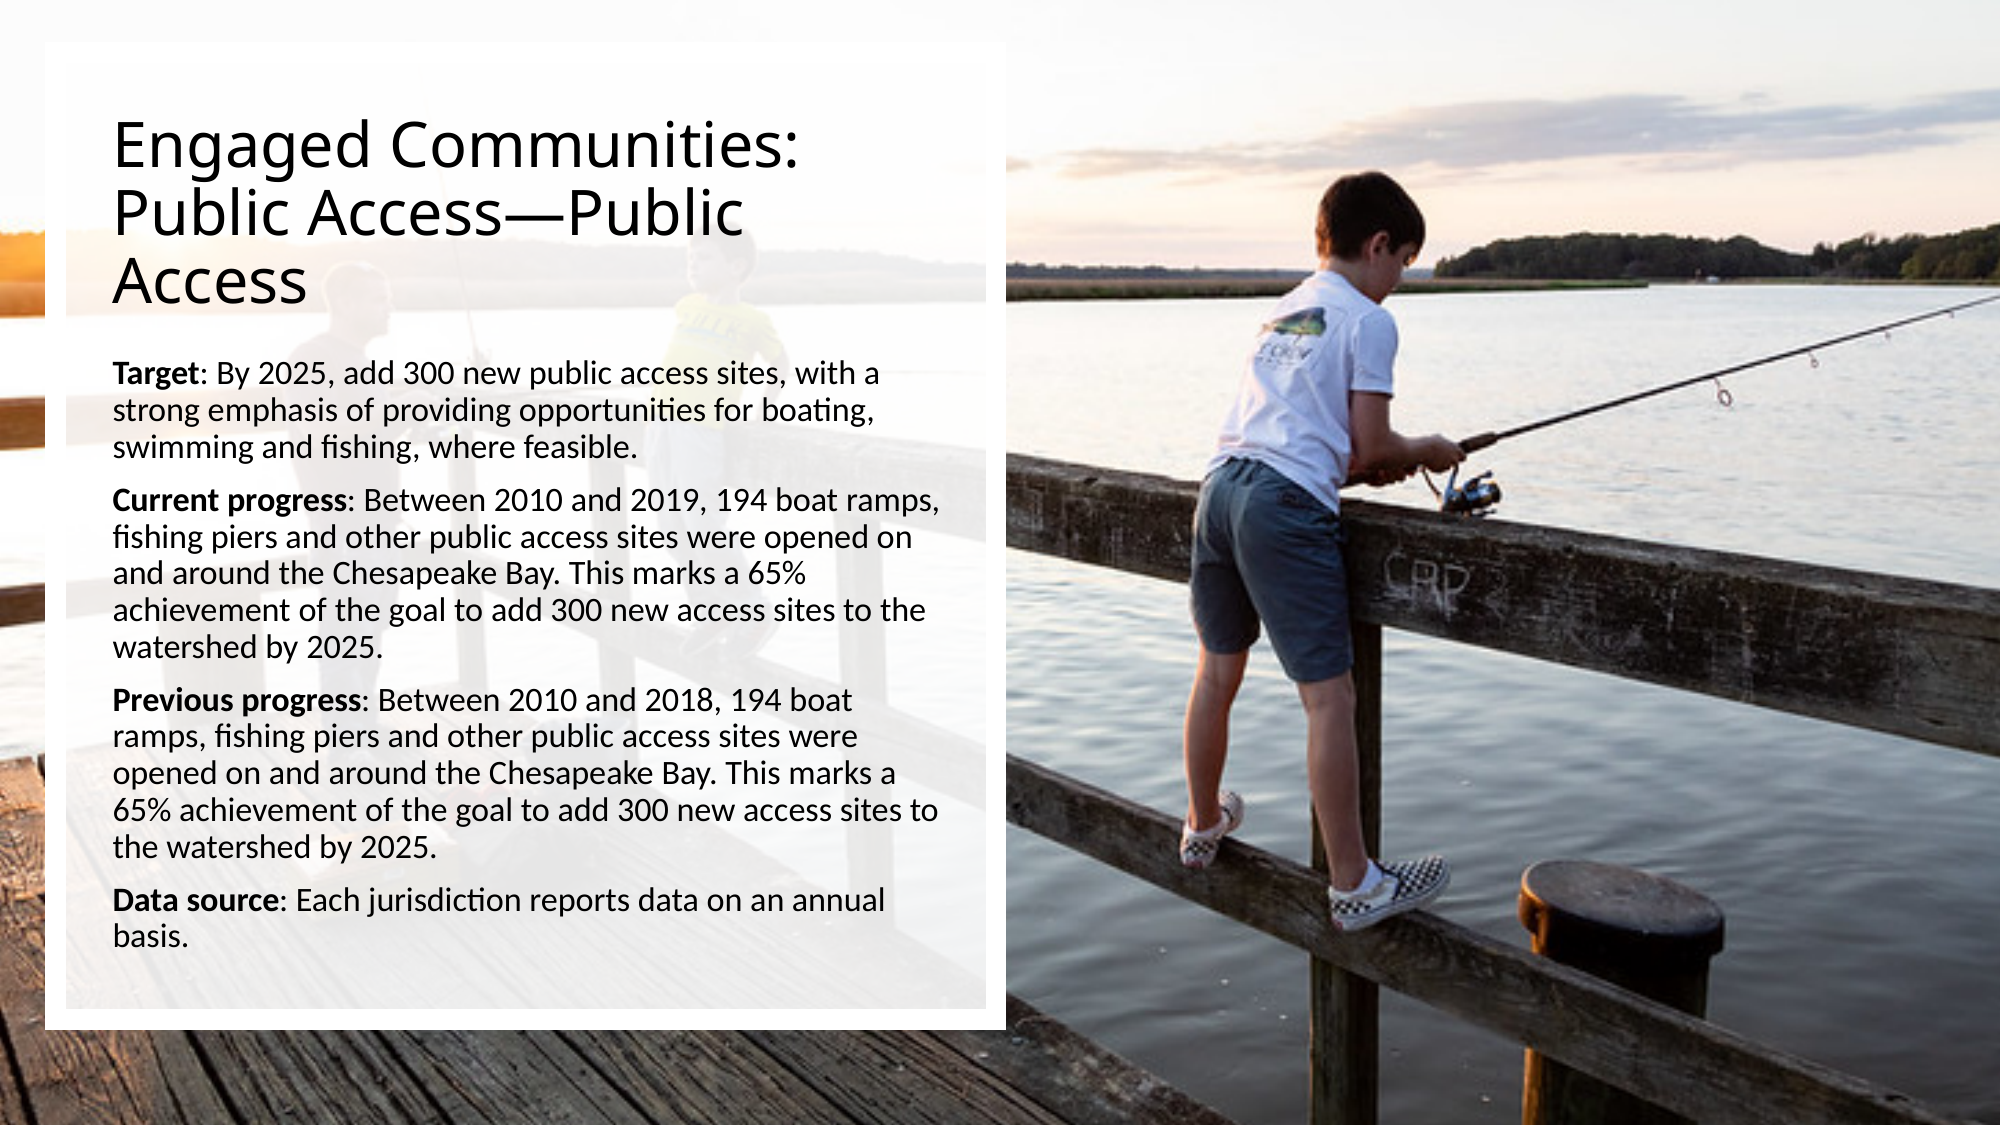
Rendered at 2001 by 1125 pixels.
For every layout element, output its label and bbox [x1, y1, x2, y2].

list [0, 0, 2000, 1125]
